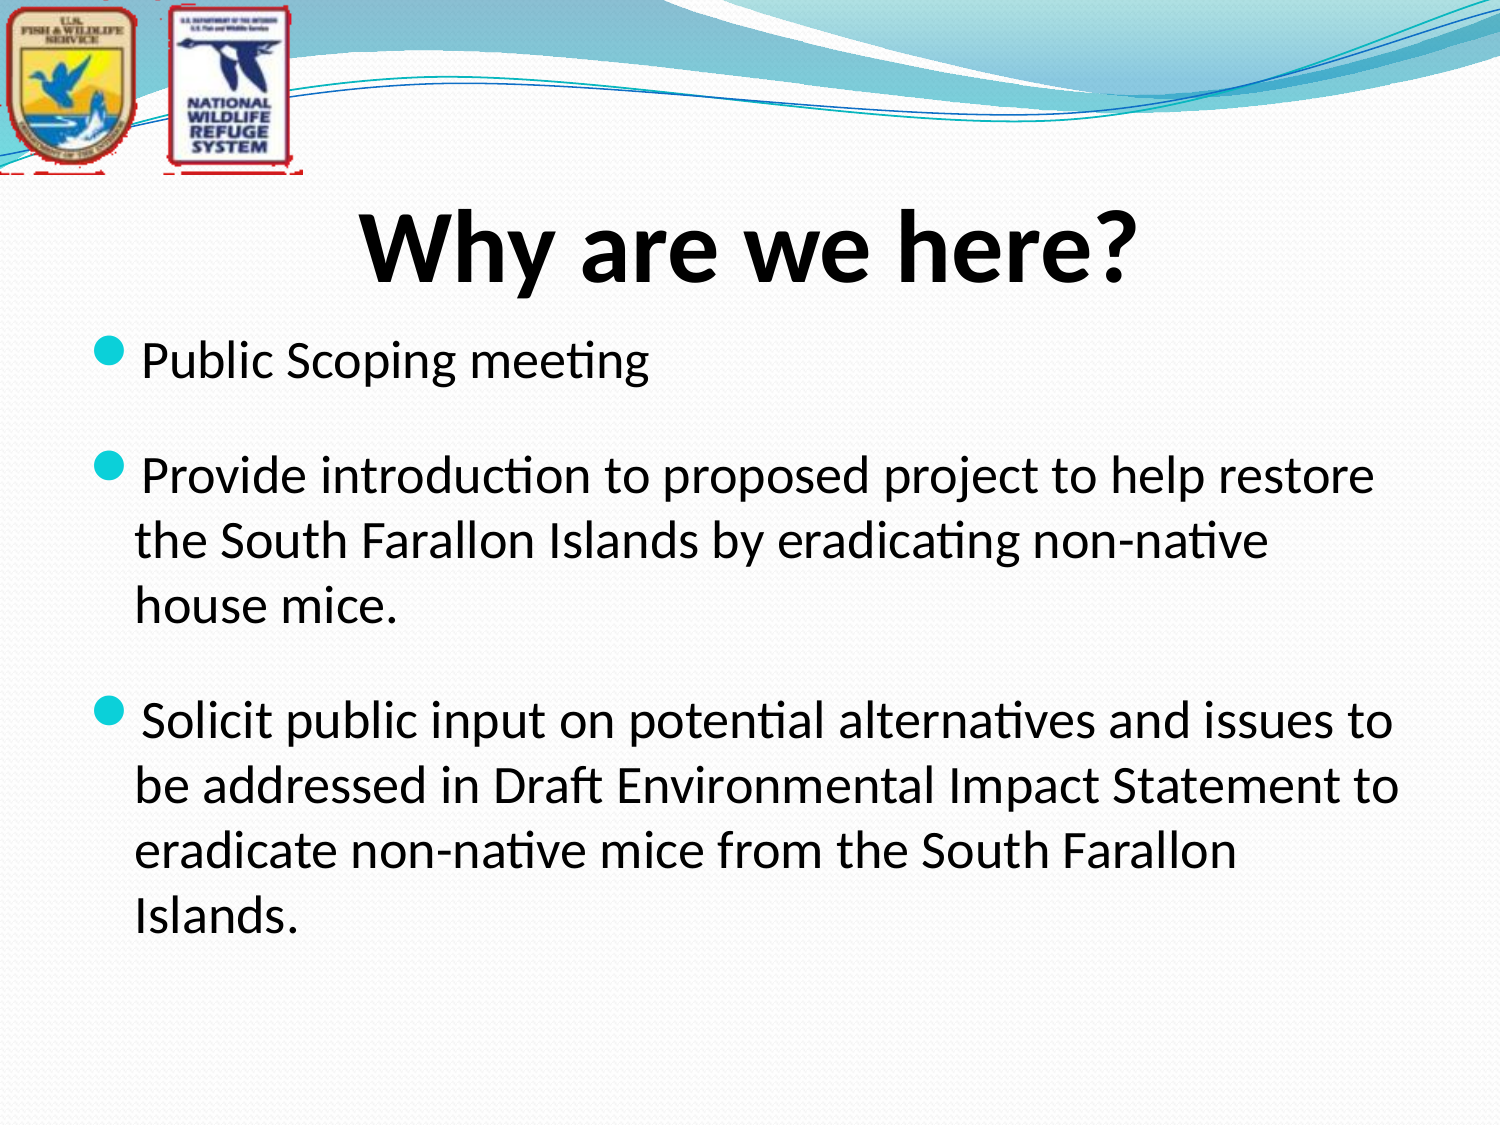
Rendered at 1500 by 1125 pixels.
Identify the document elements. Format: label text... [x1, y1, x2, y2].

title Why are we here? [75, 115, 1425, 303]
list Public Scoping meeting Provide introduction to proposed project to help restore the South Farallon Islands by eradicating non-native house mice. Solicit public input on potential alternatives and issues to be addressed in Draft Environmental Impact Statement to eradicate non-native mice from the South Farallon Islands. [75, 317, 1425, 1038]
text_box Introduced House Mice [75, 115, 308, 189]
picture [0, 0, 303, 176]
